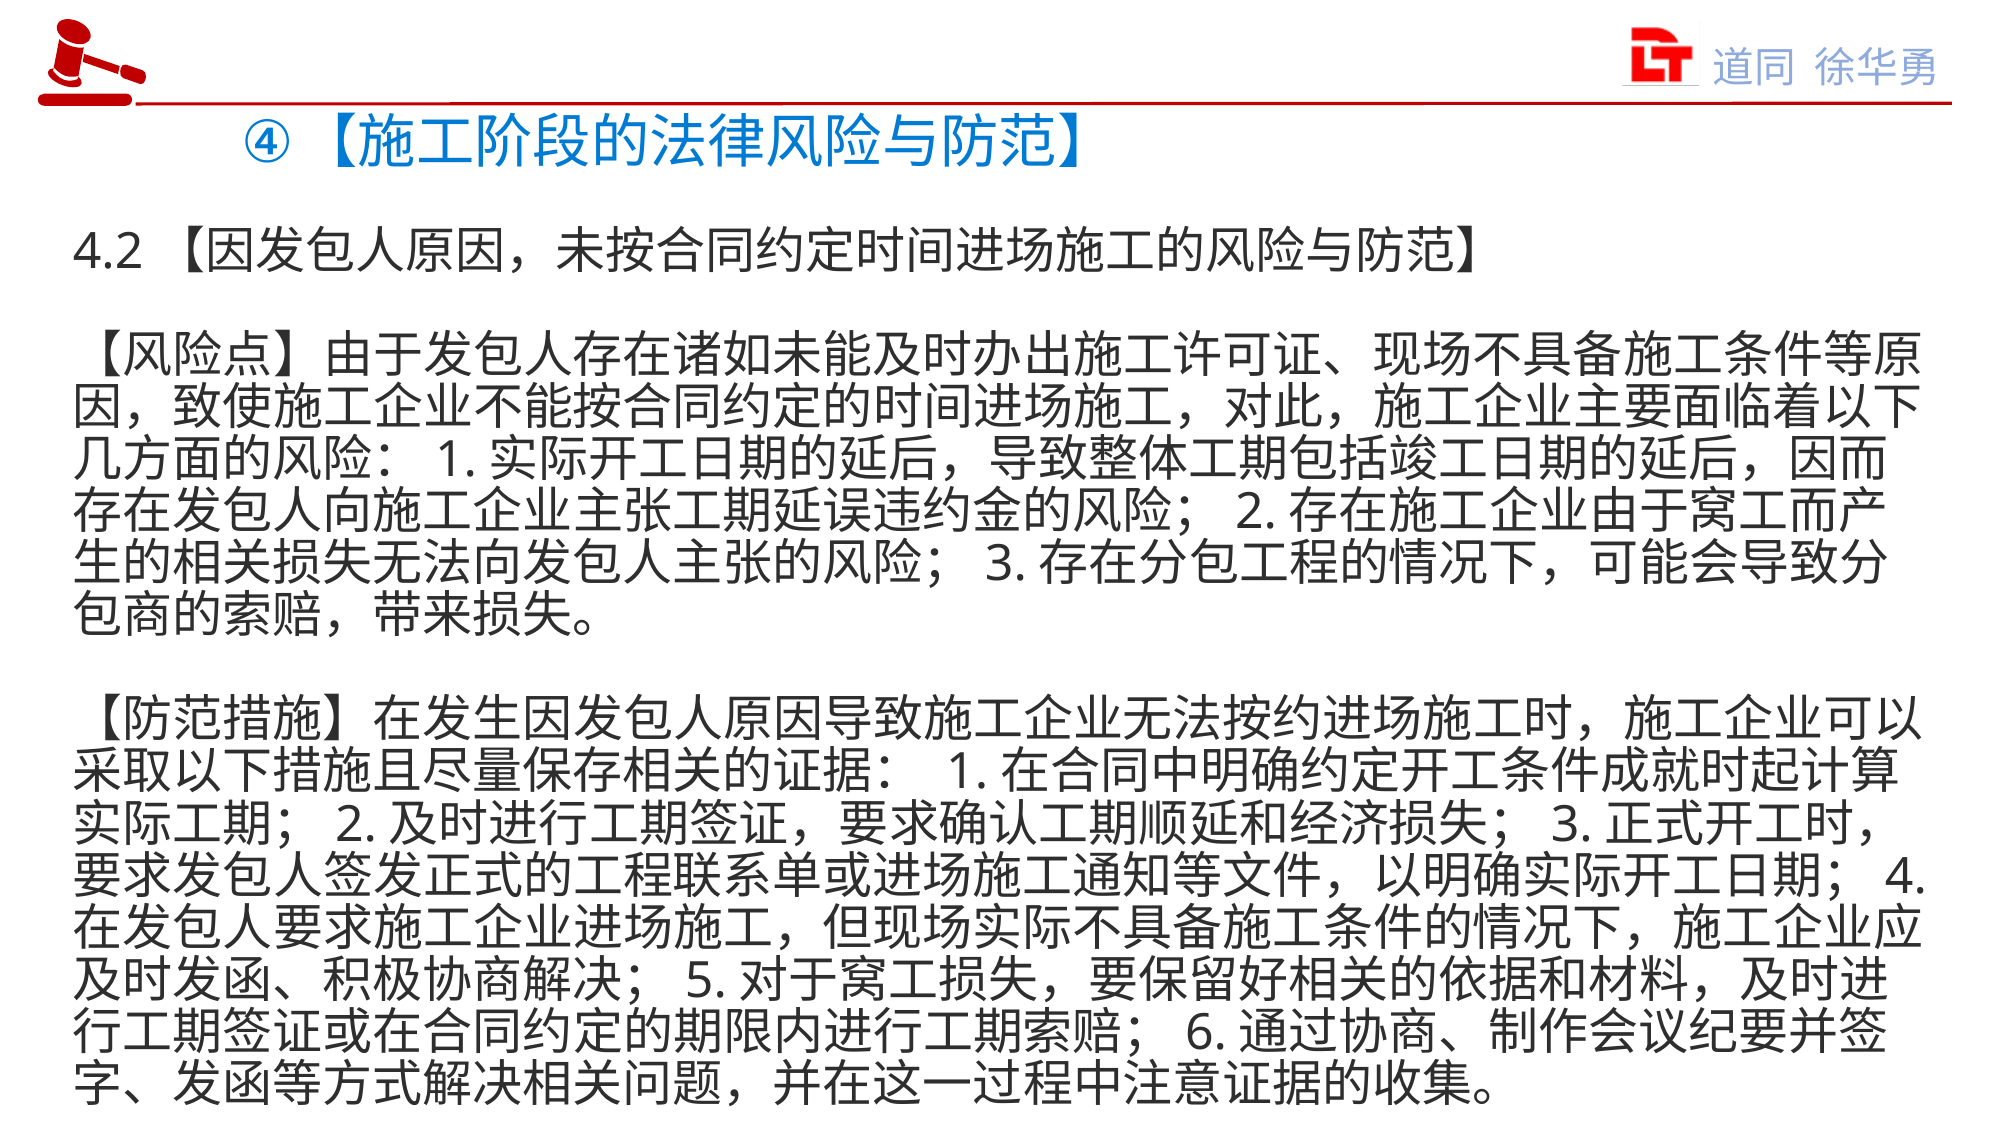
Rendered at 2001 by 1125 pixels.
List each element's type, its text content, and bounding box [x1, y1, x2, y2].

text_box 【施工阶段的法律风险与防范】 4.2【因发包人原因，未按合同约定时间进场施工的风险与防范】 【风险点】由于发包人存在诸如未能及时办出施工许可证、现场不具备施工条件等原因，致使施工企业不能按合同约定的时间进场施工，对此，施工企业主要面临着以下几方面的风险：1.实际开工日期的延后，导致整体工期包括竣工日期的延后，因而存在发包人向施工企业主张工期延误违约金的风险；2.存在施工企业由于窝工而产生的相关损失无法向发包人主张的风险；3.存在分包工程的情况下，可能会导致分包商的索赔，带来损失。 【防范措施】在发生因发包人原因导致施工企业无法按约进场施工时，施工企业可以采取以下措施且尽量保存相关的证据： 1.在合同中明确约定开工条件成就时起计算实际工期；2.及时进行工期签证，要求确认工期顺延和经济损失；3.正式开工时，要求发包人签发正式的工程联系单或进场施工通知等文件，以明确实际开工日期；4.在发包人要求施工企业进场施工，但现场实际不具备施工条件的情况下，施工企业应及时发函、积极协商解决；5.对于窝工损失，要保留好相关的依据和材料，及时进行工期签证或在合同约定的期限内进行工期索赔；6.通过协商、制作会议纪要并签字、发函等方式解决相关问题，并在这一过程中注意证据的收集。 [58, 114, 1954, 1119]
picture [1622, 19, 1699, 97]
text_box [37, 17, 1954, 106]
